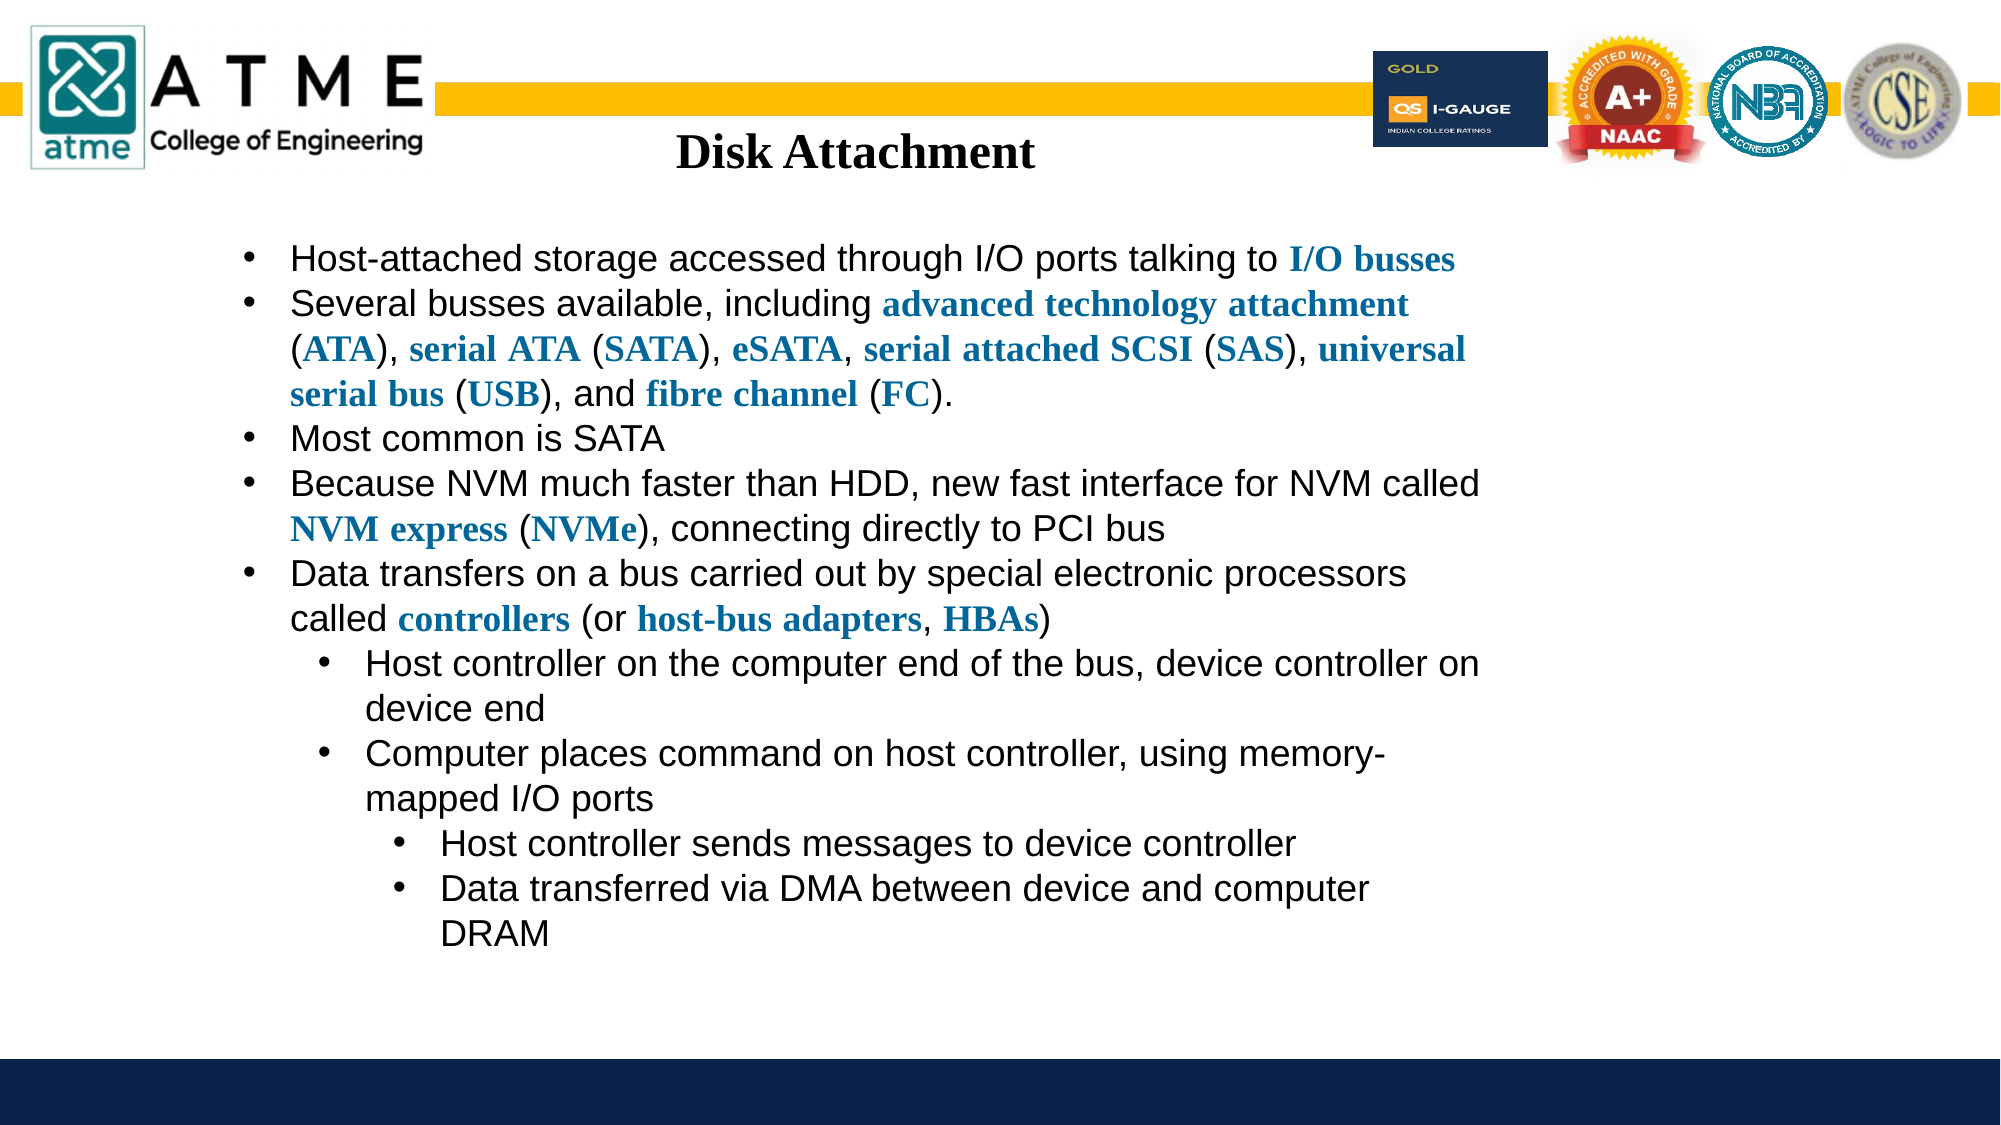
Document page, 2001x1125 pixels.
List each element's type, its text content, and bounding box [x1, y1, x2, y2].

picture [0, 1059, 2001, 1125]
picture [22, 15, 435, 178]
picture [1840, 26, 1968, 176]
picture [1373, 20, 1828, 111]
list Host-attached storage accessed through I/O ports talking to I/O busses Several busses available, including advanced technology attachment (ATA), serial ATA (SATA), eSATA, serial attached SCSI (SAS), universal serial bus (USB), and fibre channel (FC). Most common is SATA Because NVM much faster than HDD, new fast interface for NVM called NVM express (NVMe), connecting directly to PCI bus Data transfers on a bus carried out by special electronic processors called controllers (or host-bus adapters, HBAs) Host controller on the computer end of the bus, device controller on device end Computer places command on host controller, using memory-mapped I/O ports Host controller sends messages to device controller Data transferred via DMA between device and computer DRAM [228, 226, 1505, 1014]
title Disk Attachment [661, 111, 1941, 206]
